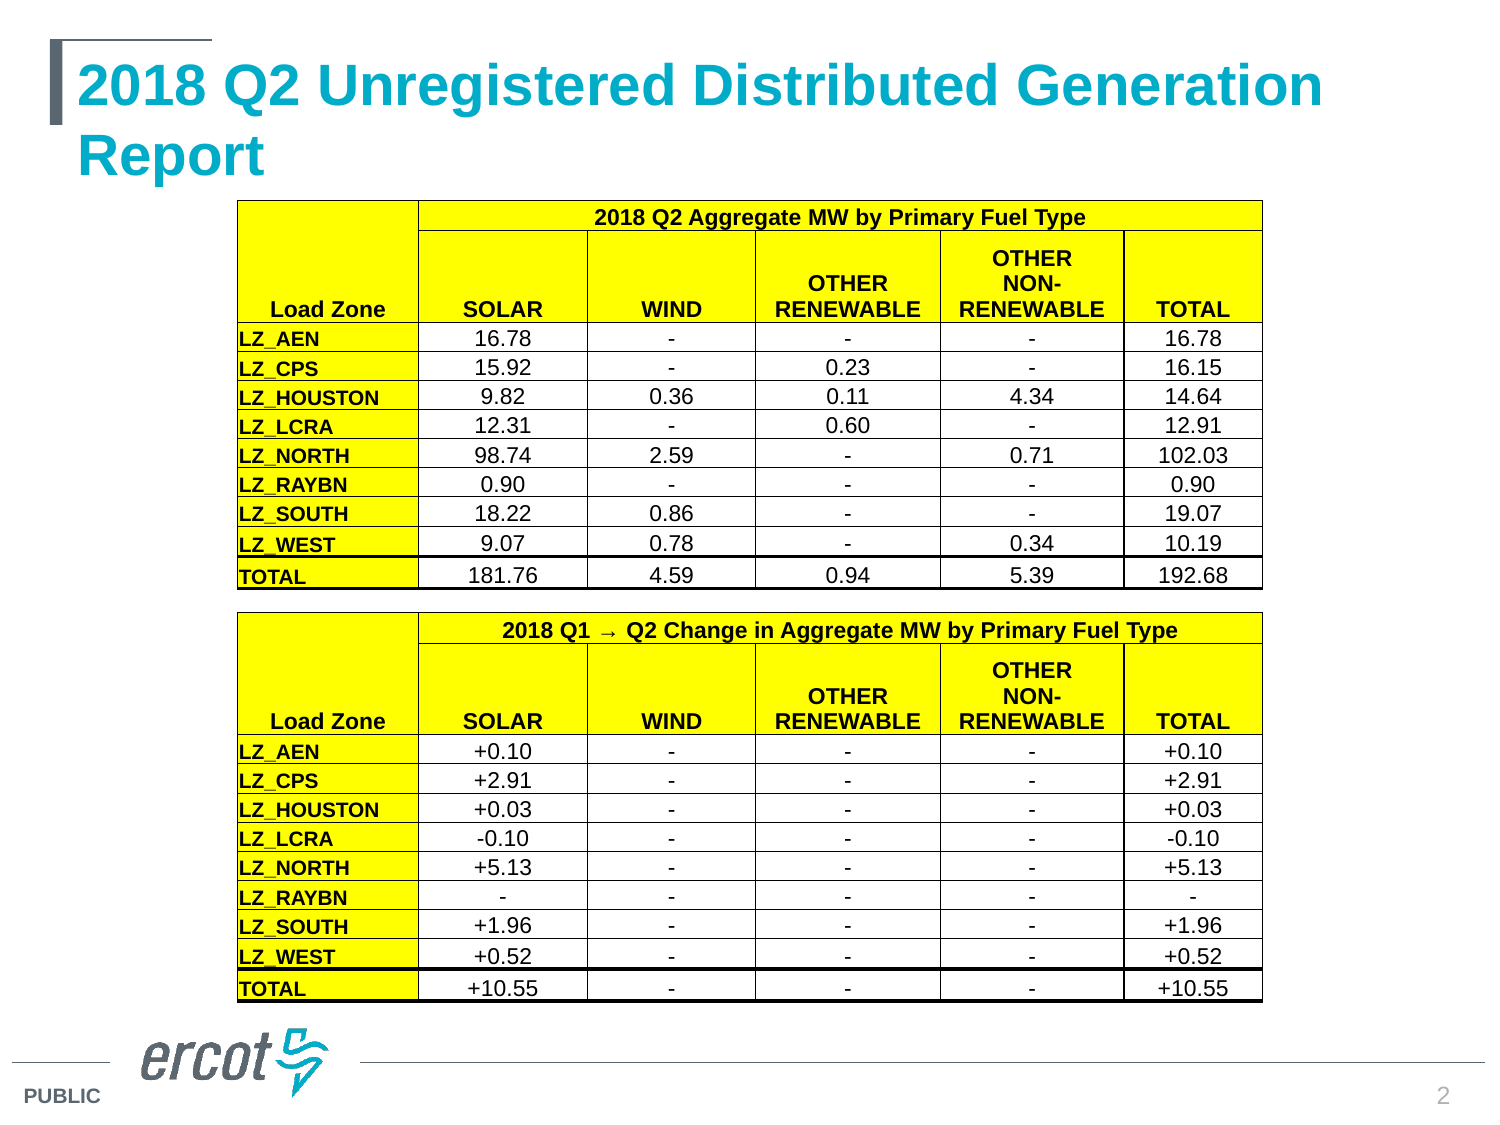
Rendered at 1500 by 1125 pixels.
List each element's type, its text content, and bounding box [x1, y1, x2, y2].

table_cell 0.94 [756, 558, 940, 587]
table_cell +10.55 [419, 971, 587, 999]
table_cell - [588, 352, 755, 380]
table_cell - [588, 881, 755, 909]
table_cell -0.10 [1125, 823, 1262, 851]
table_cell SOLAR [419, 231, 587, 322]
table_cell WIND [588, 644, 755, 734]
table_cell - [941, 497, 1123, 526]
title 2018 Q2 Unregistered Distributed Generation Report [62, 39, 1450, 125]
table_cell - [941, 410, 1123, 438]
table_cell - [756, 794, 940, 822]
table_cell 181.76 [419, 558, 587, 587]
table_cell 2.59 [588, 439, 755, 467]
table_cell 5.39 [941, 558, 1123, 587]
table_cell - [941, 468, 1123, 496]
table_cell LZ_SOUTH [238, 910, 418, 938]
table_cell - [756, 527, 940, 555]
table_cell - [941, 910, 1123, 938]
table_cell - [941, 823, 1123, 851]
table_cell +1.96 [419, 910, 587, 938]
table_cell 14.64 [1125, 381, 1262, 409]
table_cell LZ_HOUSTON [238, 381, 418, 409]
table_cell +1.96 [1125, 910, 1262, 938]
table_cell - [941, 794, 1123, 822]
table_cell - [588, 735, 755, 763]
table_cell - [756, 468, 940, 496]
table_cell - [941, 852, 1123, 880]
table_cell TOTAL [238, 558, 418, 587]
table_cell SOLAR [419, 644, 587, 734]
table_cell - [1125, 881, 1262, 909]
table_cell - [756, 910, 940, 938]
table_cell - [419, 881, 587, 909]
table_cell LZ_RAYBN [238, 881, 418, 909]
table_cell 0.34 [941, 527, 1123, 555]
table_cell LZ_AEN [238, 323, 418, 351]
table_cell - [756, 939, 940, 967]
table_cell 18.22 [419, 497, 587, 526]
table_cell TOTAL [238, 971, 418, 999]
table_cell 15.92 [419, 352, 587, 380]
table_cell +2.91 [419, 764, 587, 793]
picture [137, 1024, 332, 1100]
table_cell - [756, 823, 940, 851]
table_cell TOTAL [1125, 644, 1262, 734]
table_cell LZ_WEST [238, 939, 418, 967]
table_cell +10.55 [1125, 971, 1262, 999]
table_cell 0.90 [1125, 468, 1262, 496]
table_cell - [941, 971, 1123, 999]
table_cell - [756, 764, 940, 793]
table_cell 98.74 [419, 439, 587, 467]
table_cell LZ_LCRA [238, 410, 418, 438]
slide_number 2 [1400, 1076, 1488, 1113]
table_cell - [756, 323, 940, 351]
table_cell +5.13 [1125, 852, 1262, 880]
table_cell LZ_AEN [238, 735, 418, 763]
table_cell LZ_LCRA [238, 823, 418, 851]
table_cell 0.71 [941, 439, 1123, 467]
table_cell +5.13 [419, 852, 587, 880]
table_cell 0.23 [756, 352, 940, 380]
table_cell 9.07 [419, 527, 587, 555]
table_cell 12.31 [419, 410, 587, 438]
table_cell 19.07 [1125, 497, 1262, 526]
table_cell 0.60 [756, 410, 940, 438]
table_cell LZ_HOUSTON [238, 794, 418, 822]
table_cell LZ_CPS [238, 764, 418, 793]
table_cell 4.59 [588, 558, 755, 587]
table_cell OTHER NON-RENEWABLE [941, 231, 1123, 322]
table_cell - [588, 823, 755, 851]
table_cell +0.03 [419, 794, 587, 822]
table_cell 0.86 [588, 497, 755, 526]
table_cell - [588, 794, 755, 822]
table_cell - [588, 971, 755, 999]
table_cell - [756, 971, 940, 999]
table_cell - [588, 468, 755, 496]
table_cell LZ_WEST [238, 527, 418, 555]
table_cell 192.68 [1125, 558, 1262, 587]
table_header Load Zone [238, 201, 418, 322]
table_cell - [588, 939, 755, 967]
table_cell 12.91 [1125, 410, 1262, 438]
table_cell -0.10 [419, 823, 587, 851]
table_cell - [588, 764, 755, 793]
table_cell LZ_RAYBN [238, 468, 418, 496]
table_cell - [756, 852, 940, 880]
table_cell - [941, 735, 1123, 763]
table_cell - [941, 323, 1123, 351]
table_cell OTHER RENEWABLE [756, 644, 940, 734]
table_cell - [588, 410, 755, 438]
table_cell 0.36 [588, 381, 755, 409]
table_cell +0.03 [1125, 794, 1262, 822]
table_cell - [588, 910, 755, 938]
table_cell LZ_SOUTH [238, 497, 418, 526]
table_cell LZ_CPS [238, 352, 418, 380]
table_cell 16.15 [1125, 352, 1262, 380]
table_cell 0.11 [756, 381, 940, 409]
table_cell WIND [588, 231, 755, 322]
table_cell +0.10 [1125, 735, 1262, 763]
table_cell +0.52 [419, 939, 587, 967]
table_cell - [588, 852, 755, 880]
table_cell +0.52 [1125, 939, 1262, 967]
table_cell +2.91 [1125, 764, 1262, 793]
table_cell - [941, 352, 1123, 380]
table_cell 16.78 [1125, 323, 1262, 351]
table_cell - [941, 764, 1123, 793]
table_cell 9.82 [419, 381, 587, 409]
table_cell - [756, 735, 940, 763]
table_header 2018 Q1 → Q2 Change in Aggregate MW by Primary Fuel Type [419, 613, 1262, 643]
table_cell - [941, 881, 1123, 909]
table_cell OTHER RENEWABLE [756, 231, 940, 322]
table_cell 102.03 [1125, 439, 1262, 467]
table_header 2018 Q2 Aggregate MW by Primary Fuel Type [419, 201, 1262, 230]
table_cell TOTAL [1125, 231, 1262, 322]
table_cell OTHER NON-RENEWABLE [941, 644, 1123, 734]
table_cell 4.34 [941, 381, 1123, 409]
table_cell 10.19 [1125, 527, 1262, 555]
table_cell - [756, 881, 940, 909]
table_cell - [941, 939, 1123, 967]
table_header Load Zone [238, 613, 418, 734]
table_cell - [588, 323, 755, 351]
table_cell LZ_NORTH [238, 852, 418, 880]
table_cell 0.90 [419, 468, 587, 496]
table_cell 16.78 [419, 323, 587, 351]
table_cell LZ_NORTH [238, 439, 418, 467]
table_cell 0.78 [588, 527, 755, 555]
table_cell +0.10 [419, 735, 587, 763]
table_cell - [756, 497, 940, 526]
table_cell - [756, 439, 940, 467]
